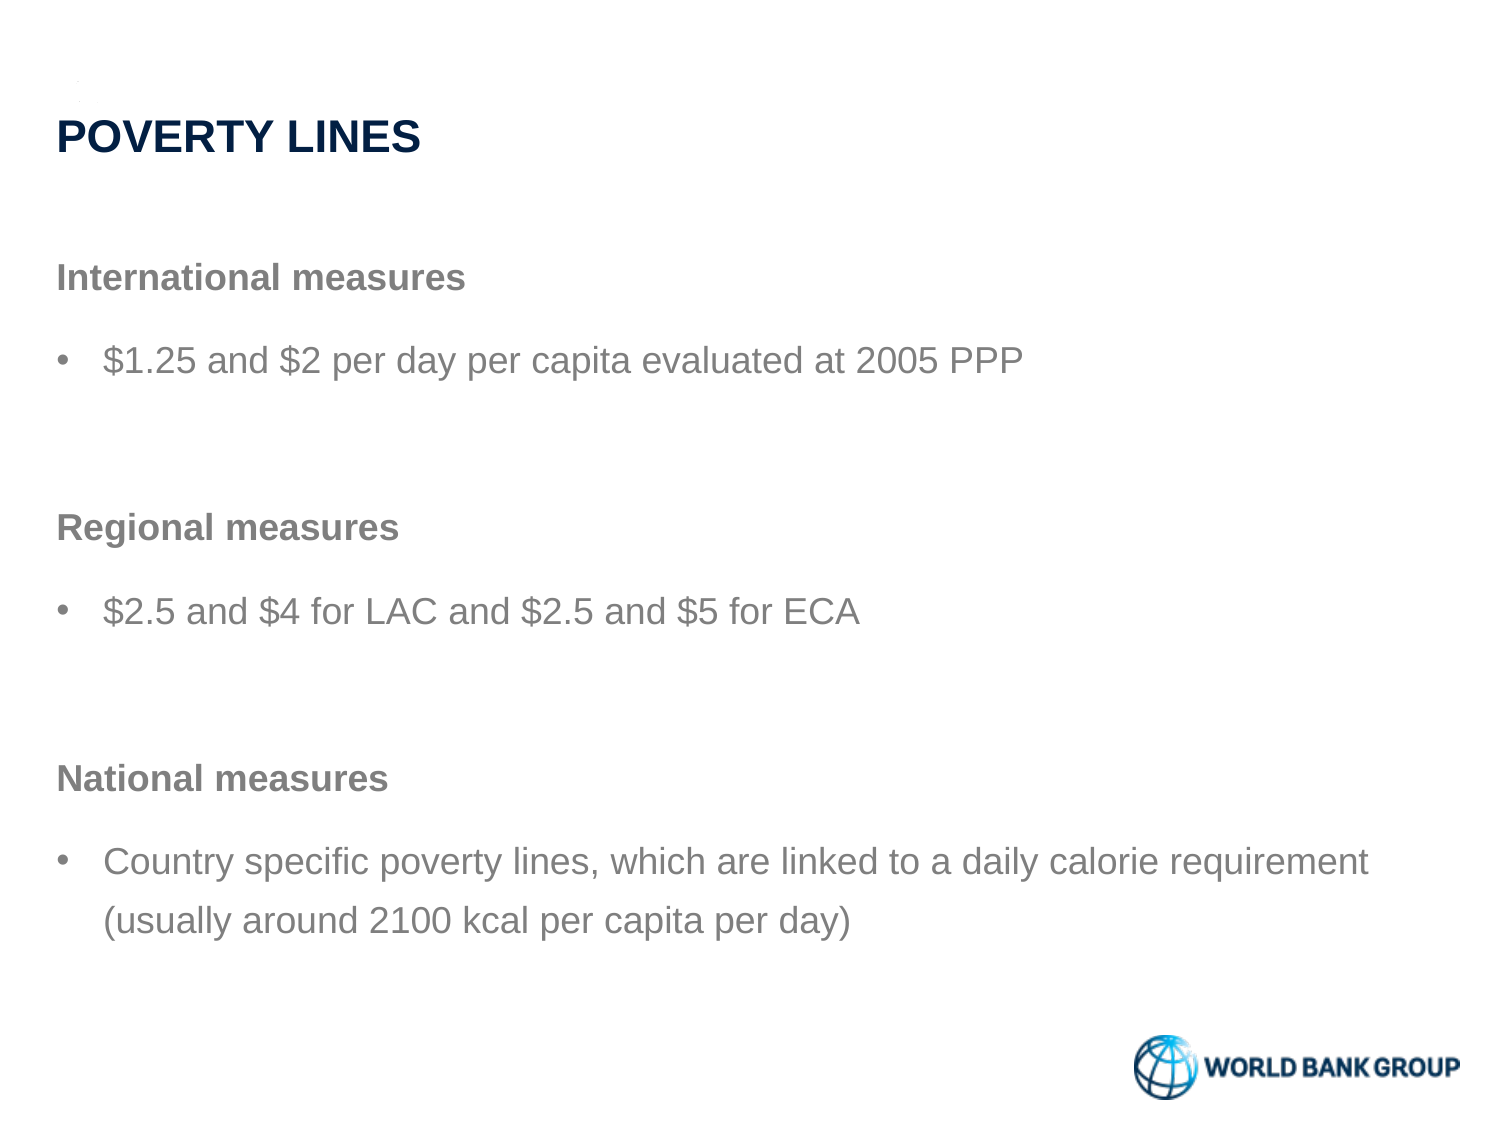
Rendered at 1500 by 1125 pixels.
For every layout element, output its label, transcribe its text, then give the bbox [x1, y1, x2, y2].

title POVERTY LINES [56, 49, 1441, 219]
picture [1134, 1035, 1460, 1100]
list International measures $1.25 and $2 per day per capita evaluated at 2005 PPP Regional measures $2.5 and $4 for LAC and $2.5 and $5 for ECA National measures Country specific poverty lines, which are linked to a daily calorie requirement (usually around 2100 kcal per capita per day) [56, 239, 1442, 995]
